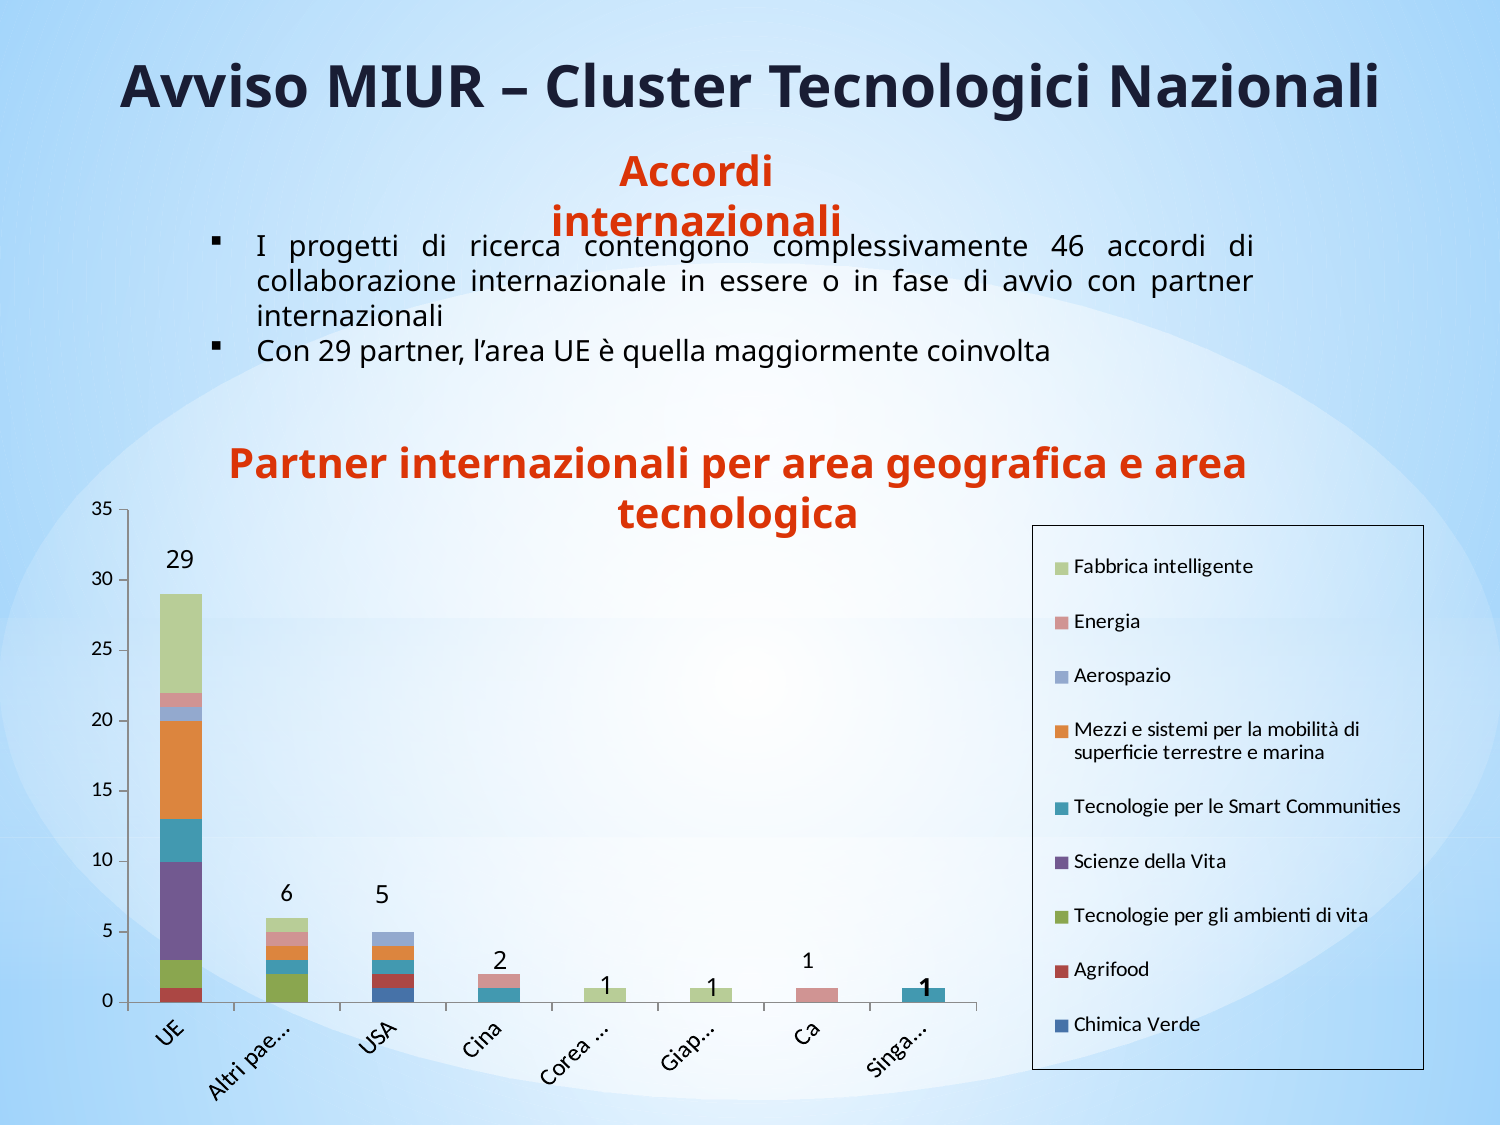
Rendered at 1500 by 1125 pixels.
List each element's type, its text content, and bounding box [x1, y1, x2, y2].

text_box Avviso MIUR – Cluster Tecnologici Nazionali [76, 31, 1427, 138]
chart [64, 479, 1451, 1107]
text_box I progetti di ricerca contengono complessivamente 46 accordi di collaborazione internazionale in essere o in fase di avvio con partner internazionali Con 29 partner, l’area UE è quella maggiormente coinvolta [194, 219, 1270, 429]
text_box Accordi internazionali [454, 138, 939, 219]
text_box Partner internazionali per area geografica e area tecnologica [171, 429, 1306, 477]
